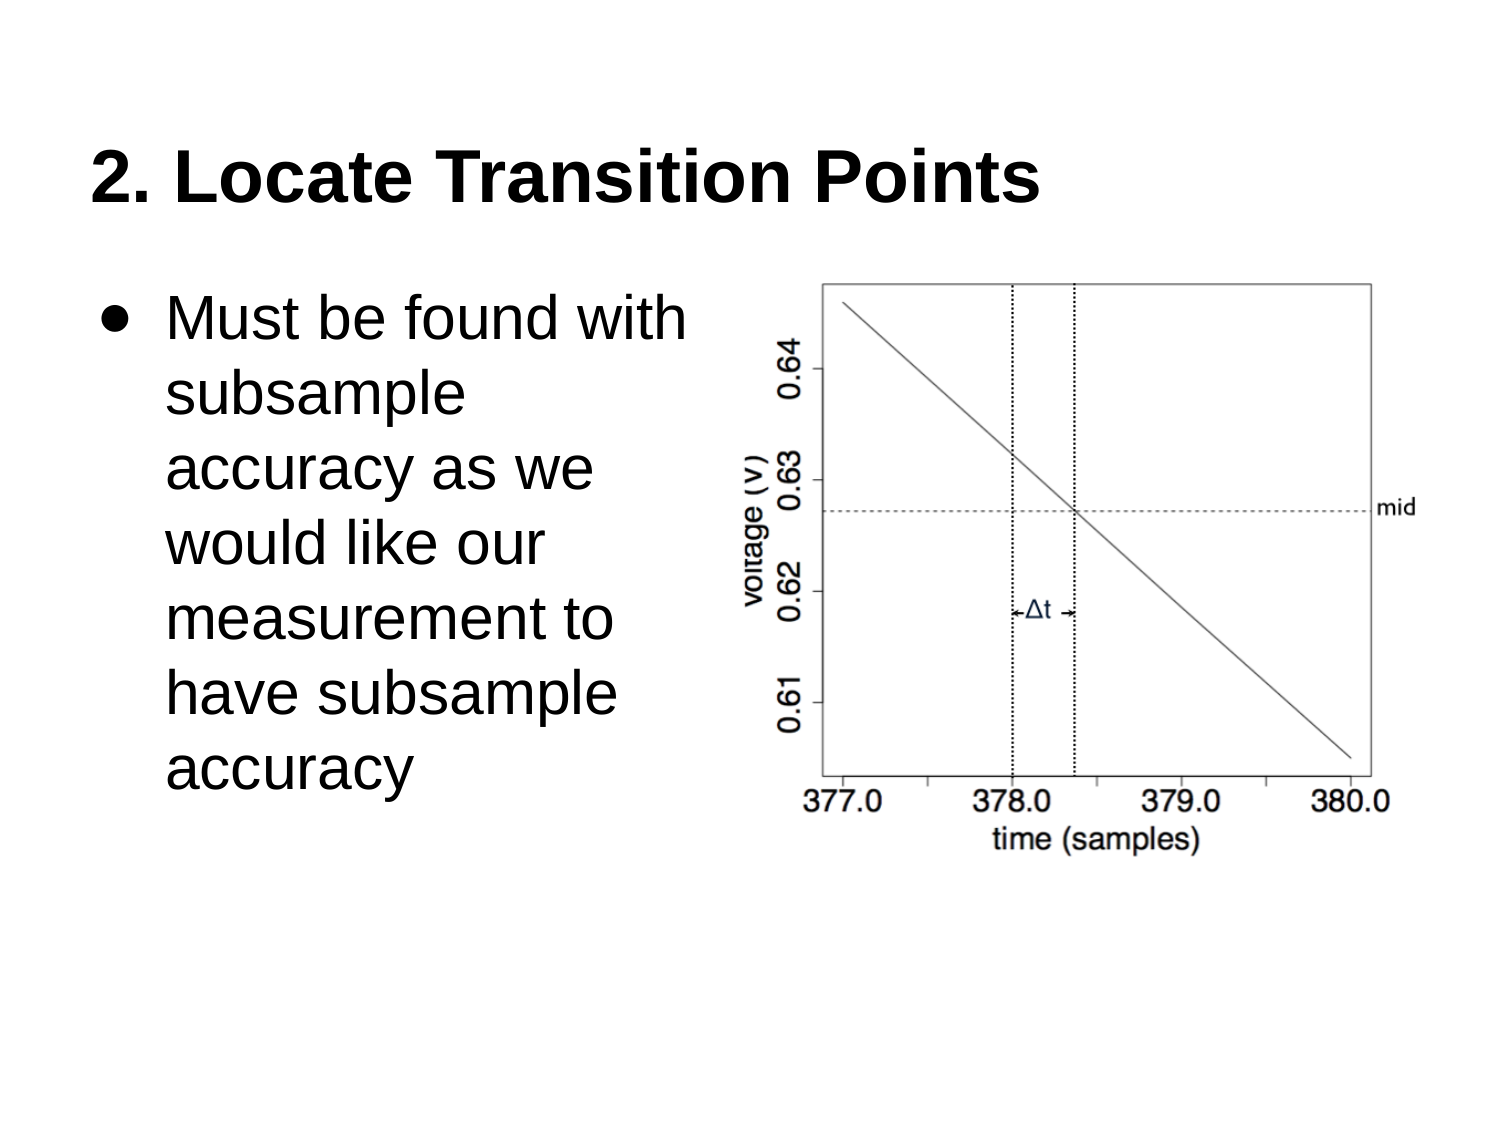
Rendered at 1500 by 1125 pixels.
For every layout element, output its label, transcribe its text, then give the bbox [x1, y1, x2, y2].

picture [734, 271, 1426, 870]
title 2. Locate Transition Points [75, 45, 1425, 233]
list Must be found with subsample accuracy as we would like our measurement to have subsample accuracy [75, 262, 731, 1078]
